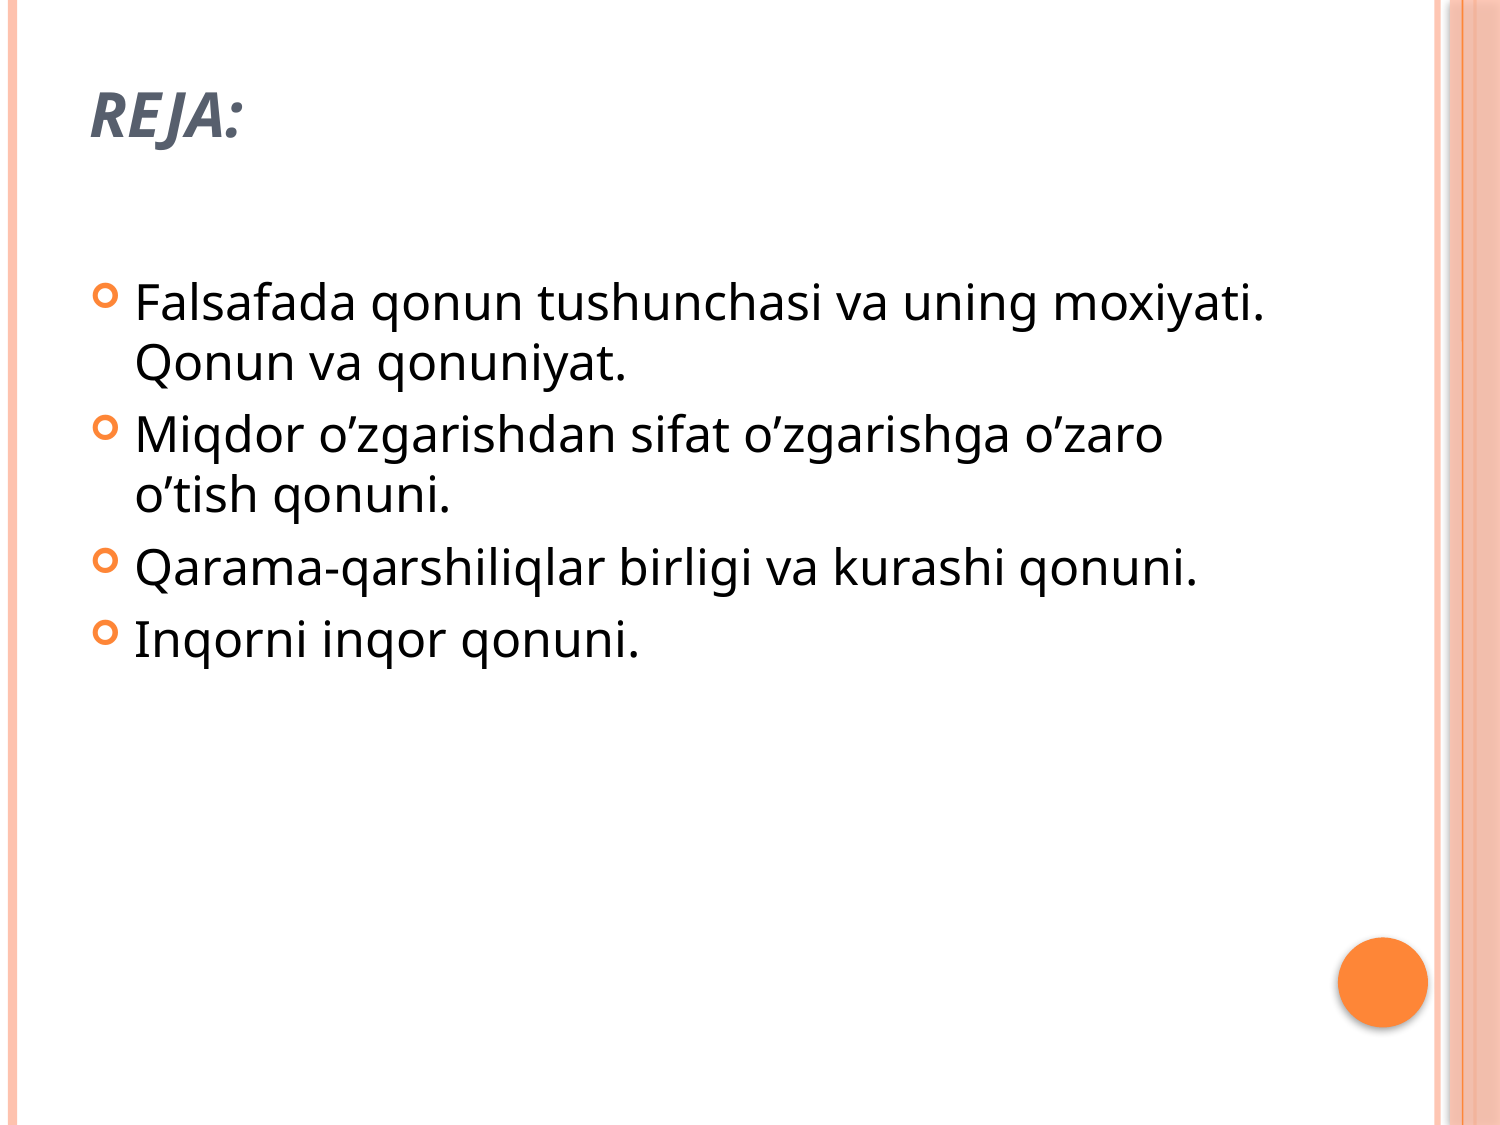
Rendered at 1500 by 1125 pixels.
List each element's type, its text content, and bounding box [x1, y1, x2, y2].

list Falsafada qonun tushunchasi va uning moxiyati. Qonun va qonuniyat. Miqdor o’zgarishdan sifat o’zgarishga o’zaro o’tish qonuni. Qarama-qarshiliqlar birligi va kurashi qonuni. Inqorni inqor qonuni. [75, 262, 1300, 1062]
title Reja: [75, 45, 1300, 233]
